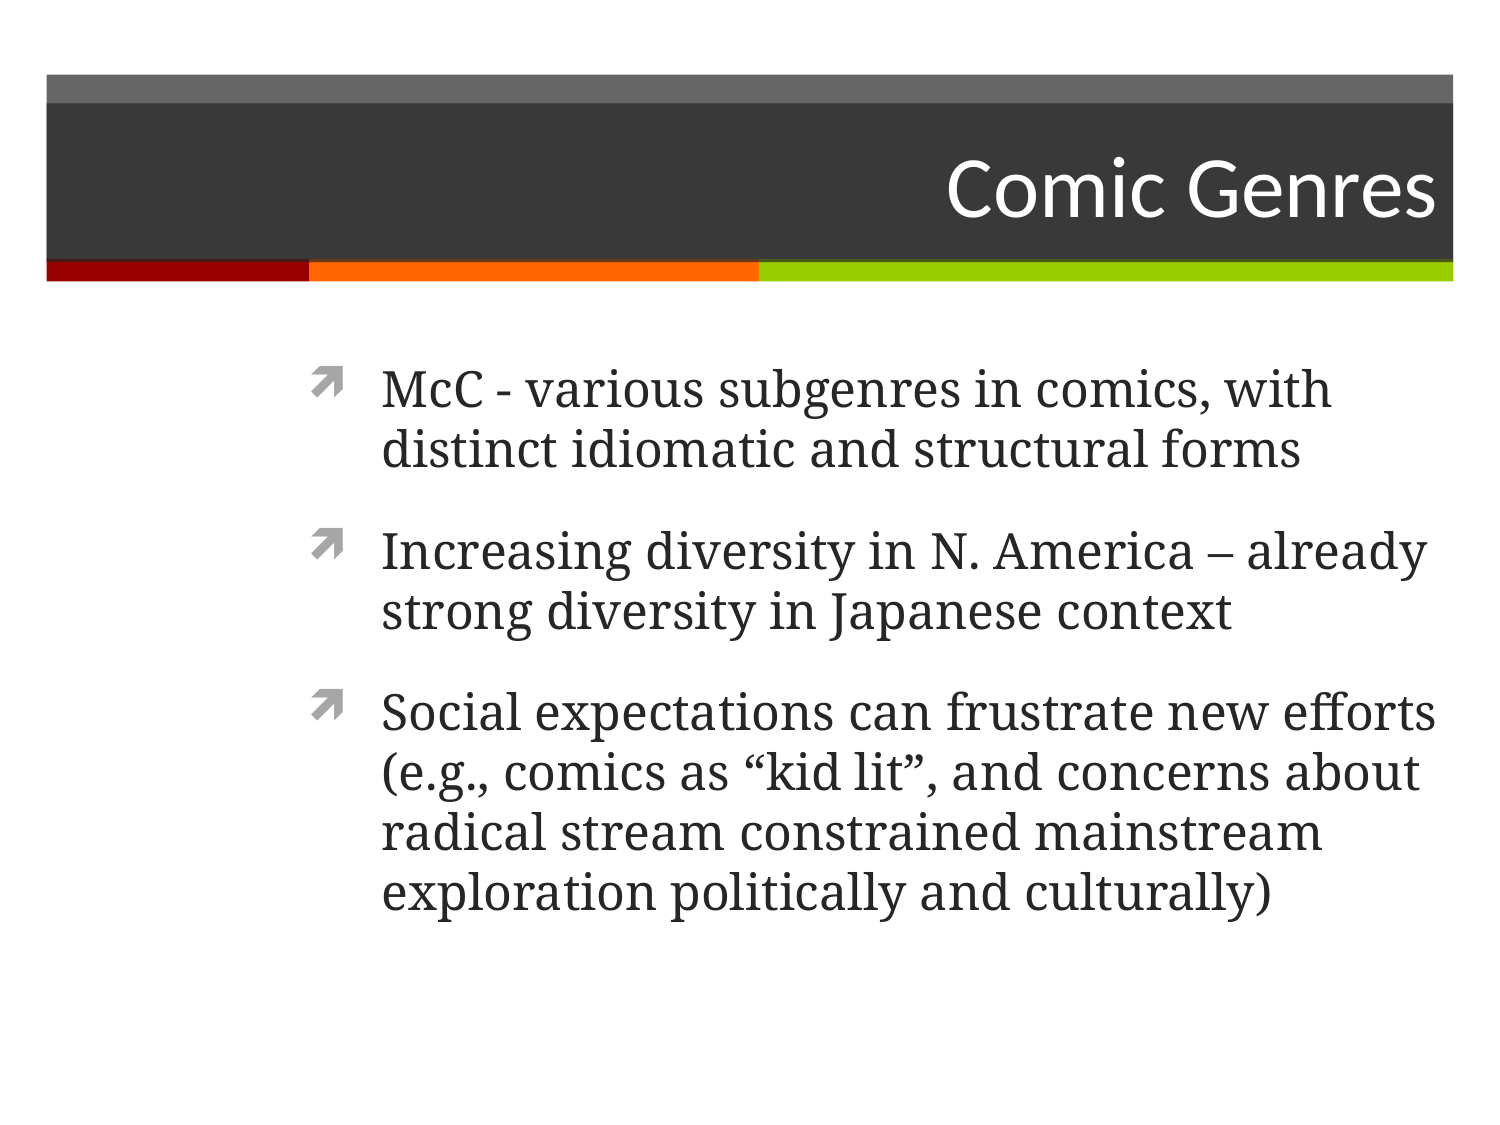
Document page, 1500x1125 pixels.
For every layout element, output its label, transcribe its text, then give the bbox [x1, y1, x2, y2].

title Comic Genres [46, 103, 1454, 263]
list McC - various subgenres in comics, with distinct idiomatic and structural forms Increasing diversity in N. America – already strong diversity in Japanese context Social expectations can frustrate new efforts (e.g., comics as “kid lit”, and concerns about radical stream constrained mainstream exploration politically and culturally) [292, 350, 1454, 1005]
